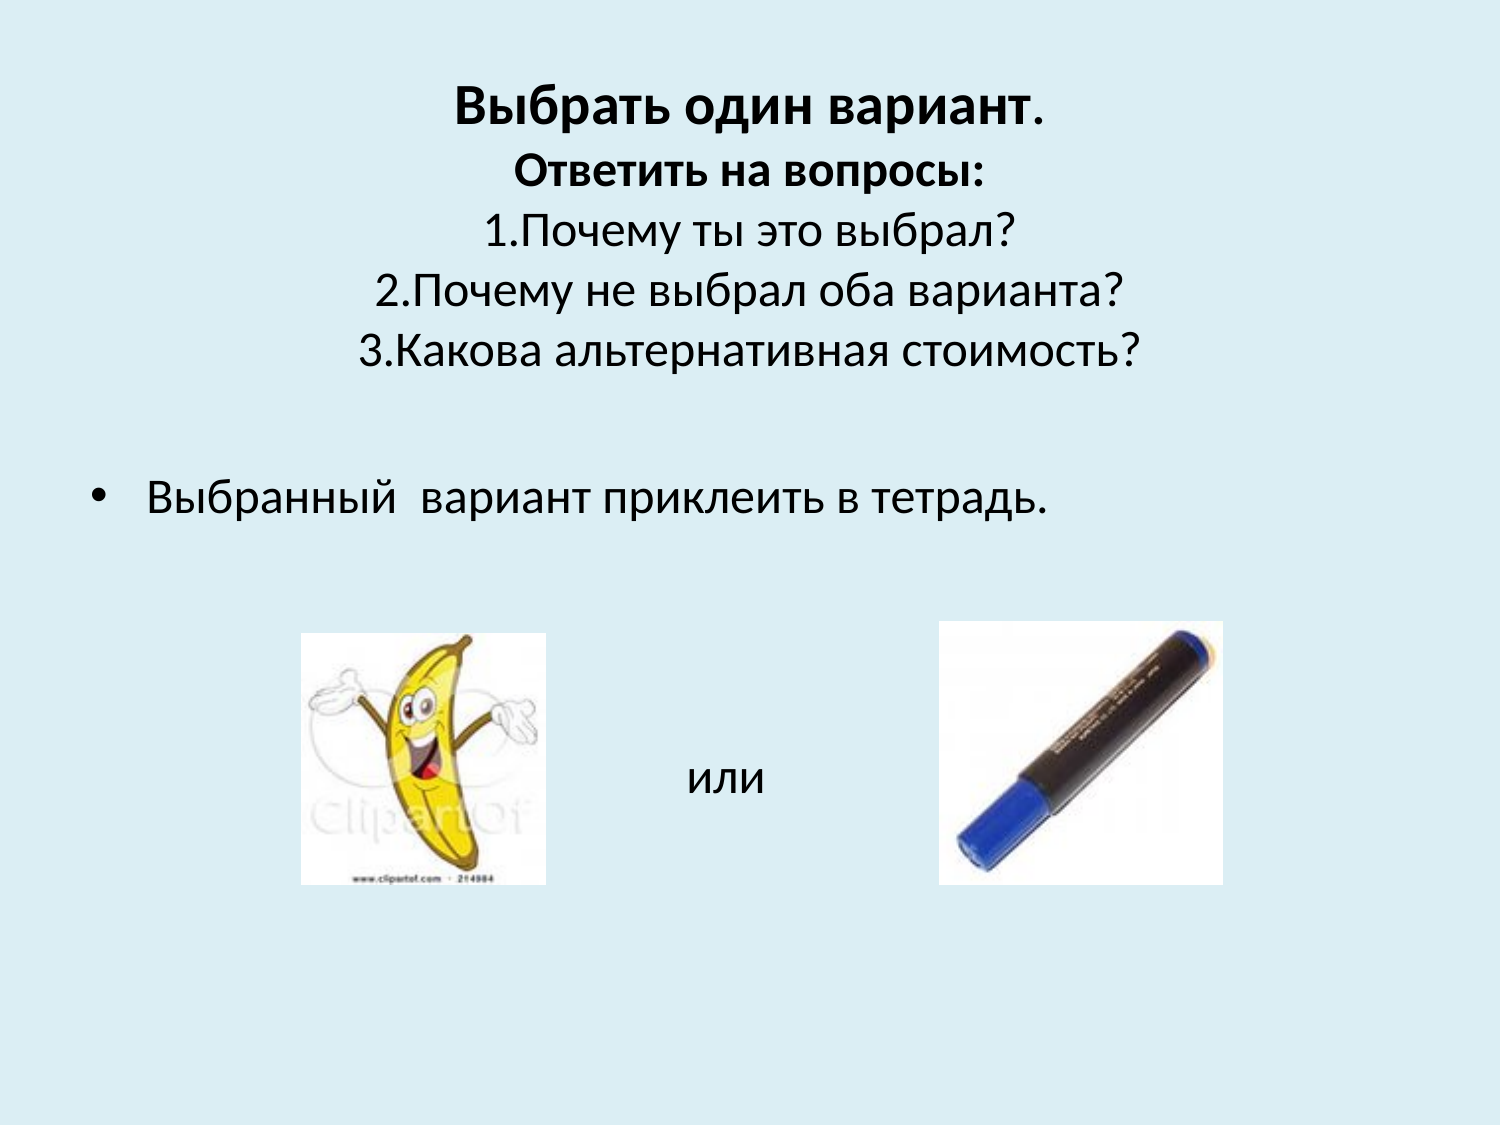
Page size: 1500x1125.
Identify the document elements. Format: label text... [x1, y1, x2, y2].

picture [939, 621, 1224, 885]
title Выбрать один вариант. Ответить на вопросы: 1.Почему ты это выбрал? 2.Почему не выбрал оба варианта? 3.Какова альтернативная стоимость? [75, 45, 1425, 398]
picture [300, 633, 546, 885]
list Выбранный вариант приклеить в тетрадь. или [75, 456, 1425, 1005]
